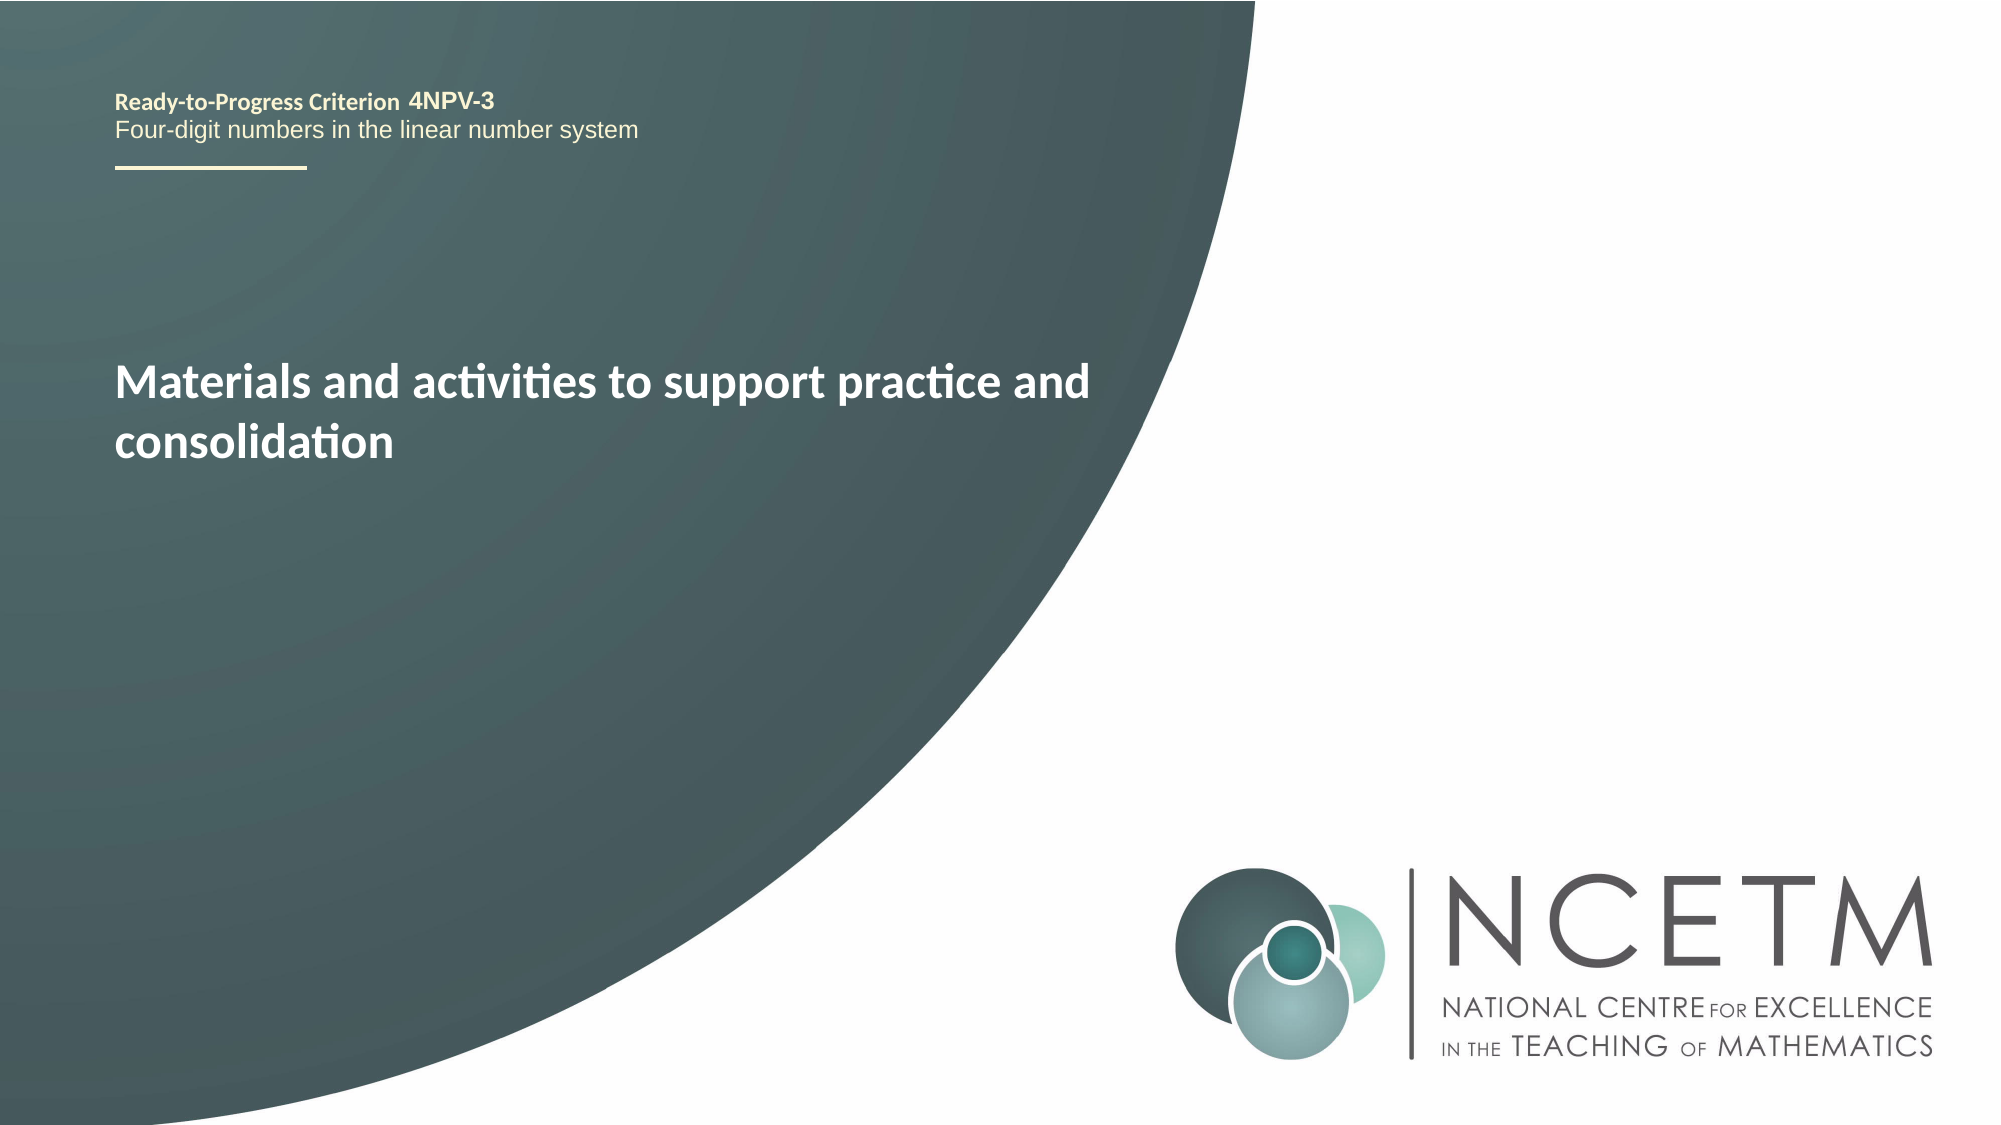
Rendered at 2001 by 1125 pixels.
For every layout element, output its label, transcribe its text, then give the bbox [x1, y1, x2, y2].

picture [0, 1, 2001, 1125]
list 4NPV-3 [393, 80, 590, 130]
list Four-digit numbers in the linear number system [99, 109, 1121, 160]
